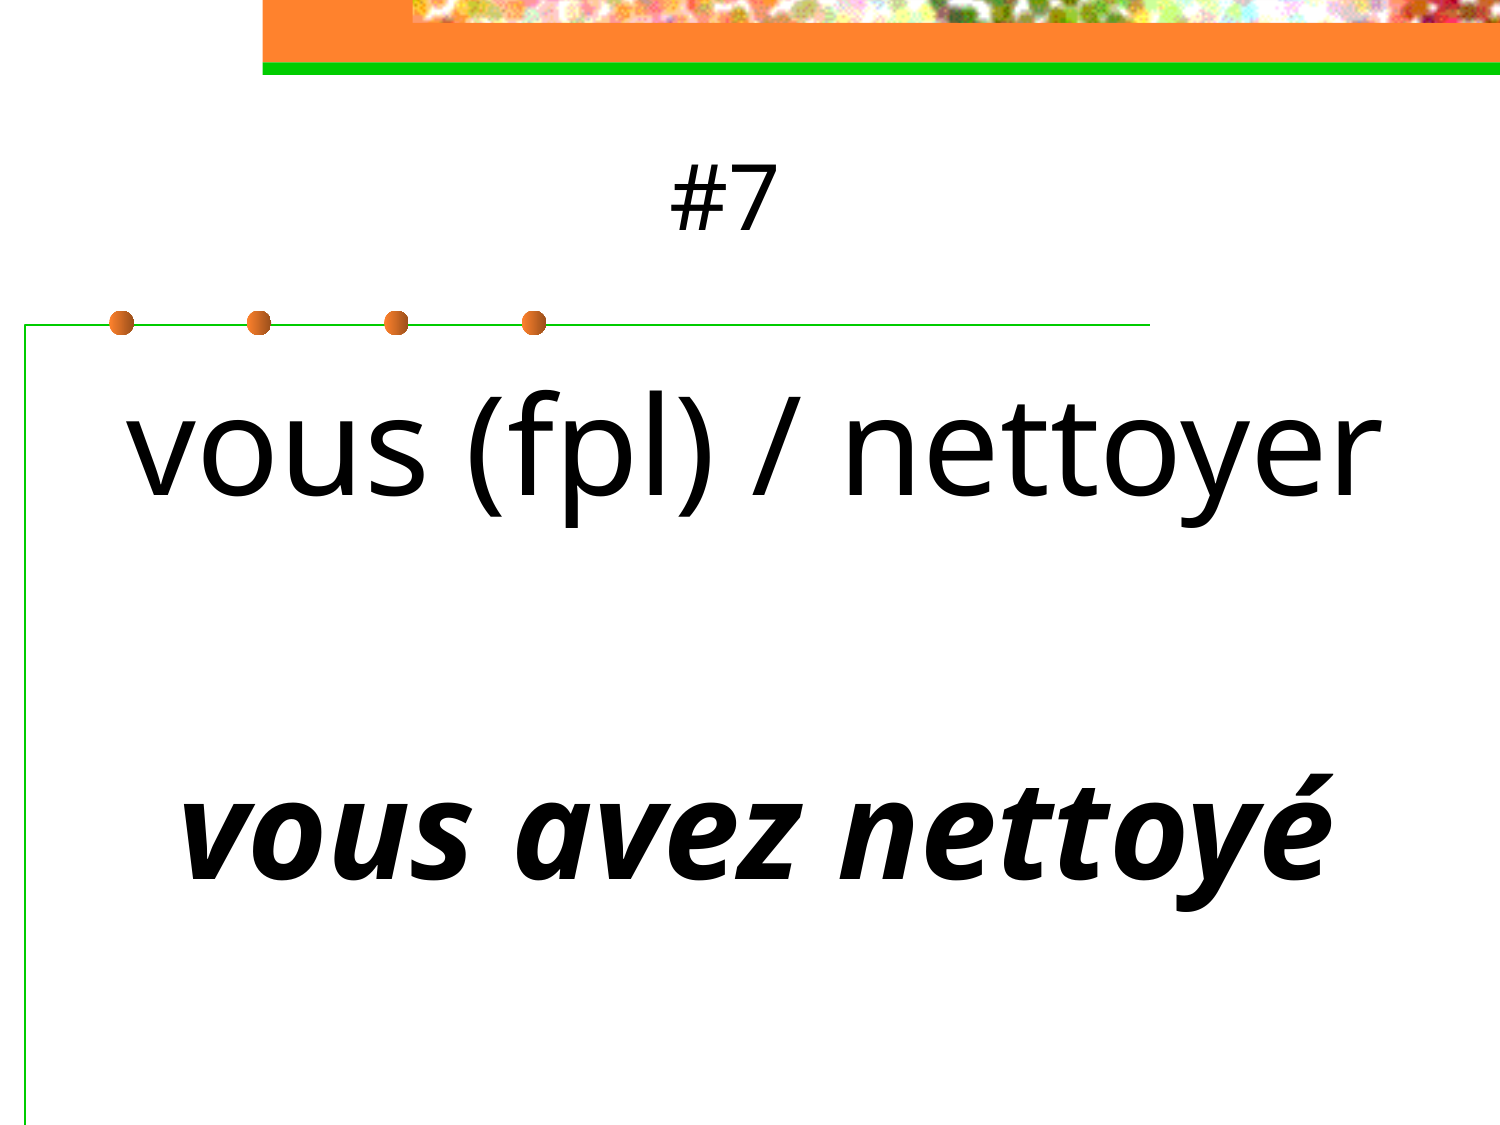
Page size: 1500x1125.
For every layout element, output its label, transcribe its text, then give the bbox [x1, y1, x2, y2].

list vous (fpl) / nettoyer vous avez nettoyé [50, 350, 1463, 1025]
title #7 [87, 99, 1363, 288]
picture [412, 0, 1500, 23]
